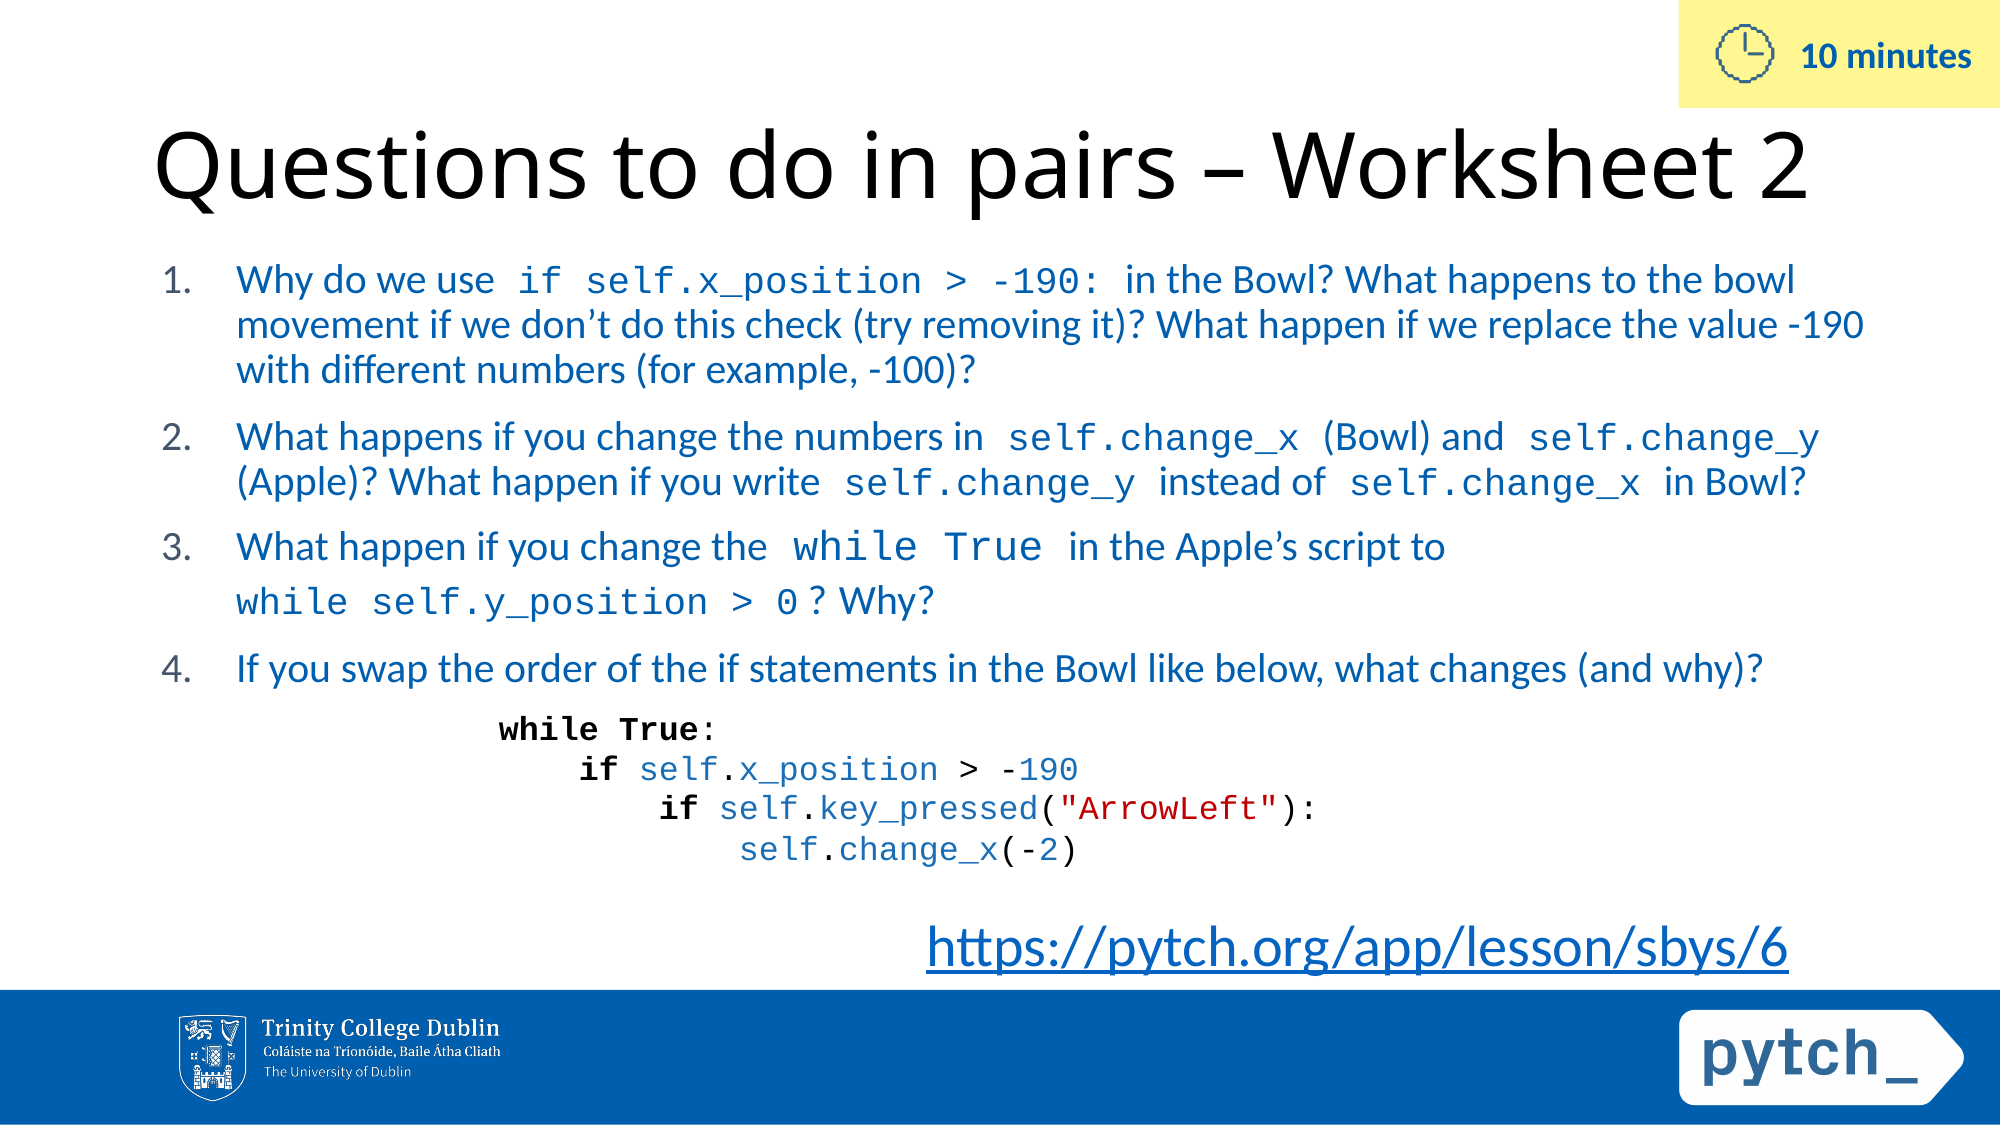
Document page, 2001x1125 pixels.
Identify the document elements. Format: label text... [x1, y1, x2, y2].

picture [178, 1014, 502, 1102]
text_box while True: if self.x_position > -190 if self.key_pressed("ArrowLeft"): self.change_x(-2) [483, 699, 1485, 875]
text_box https://pytch.org/app/lesson/sbys/6 [911, 900, 2000, 986]
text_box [1678, 0, 2000, 108]
list Why do we use if self.x_position > -190: in the Bowl? What happens to the bowl movement if we don’t do this check (try removing it)? What happen if we replace the value -190 with different numbers (for example, -100)? What happens if you change the numbers in self.change_x (Bowl) and self.change_y (Apple)? What happen if you write self.change_y instead of self.change_x in Bowl? What happen if you change the while True in the Apple’s script to while self.y_position > 0 ? Why? If you swap the order of the if statements in the Bowl like below, what changes (and why)? [146, 250, 1894, 884]
picture [1590, 894, 2001, 1125]
title Questions to do in pairs – Worksheet 2 [137, 59, 1863, 278]
